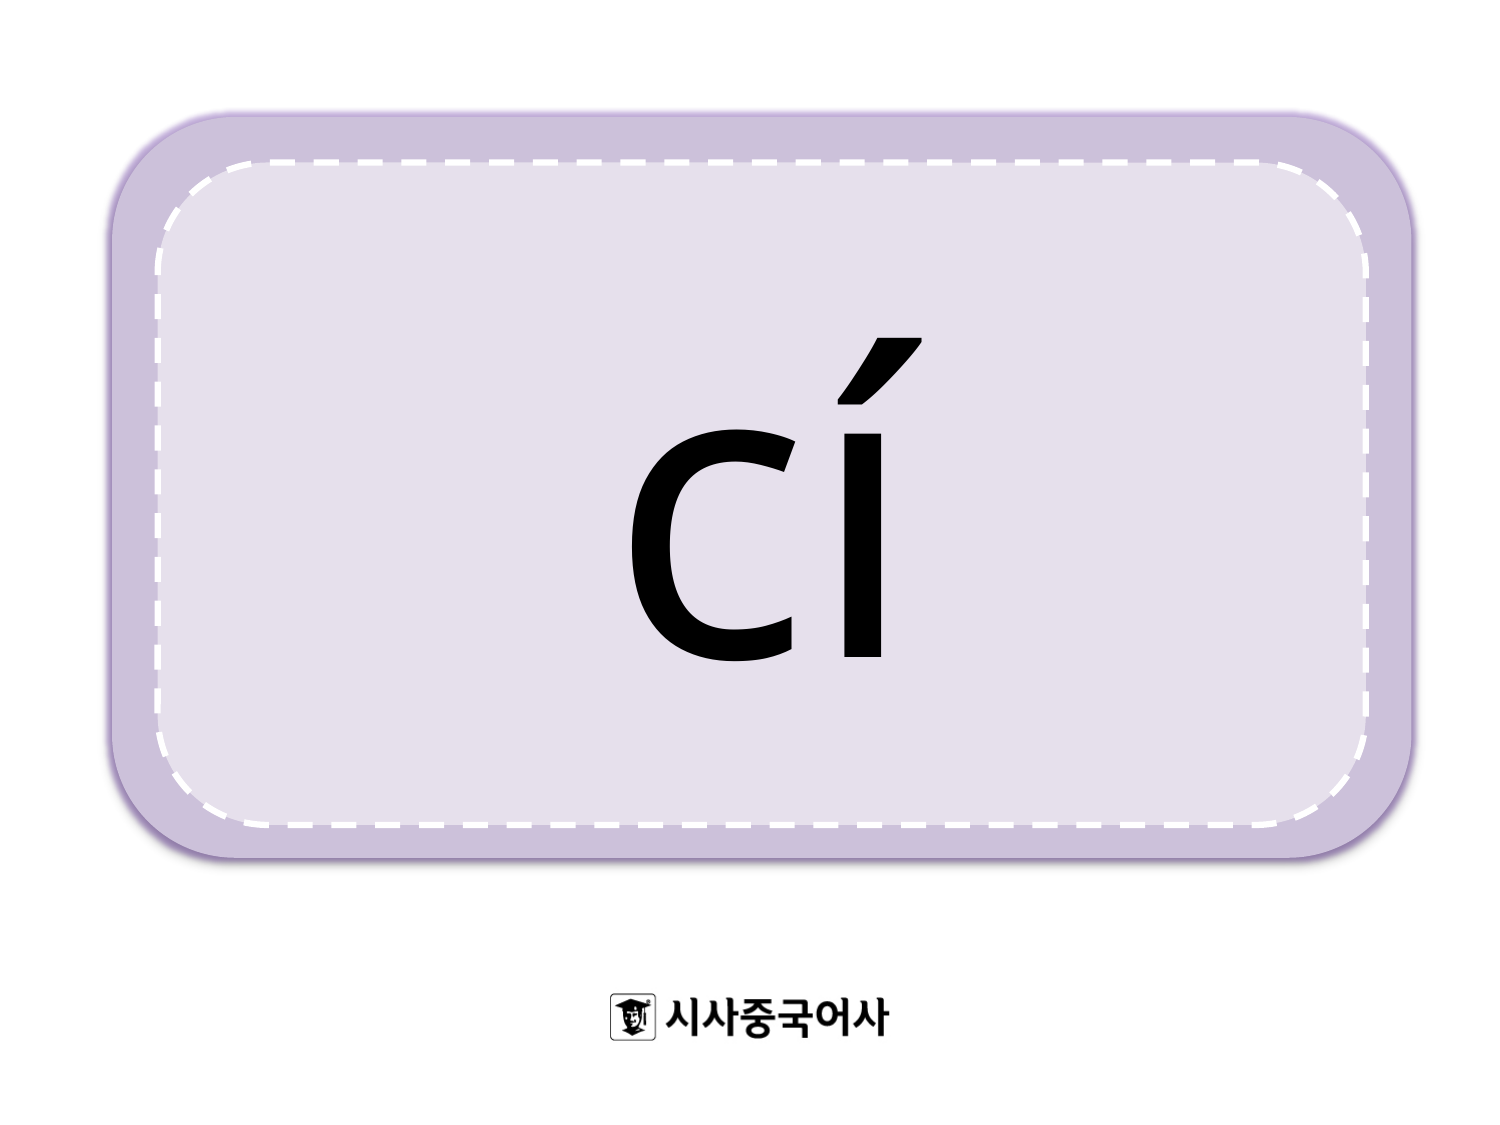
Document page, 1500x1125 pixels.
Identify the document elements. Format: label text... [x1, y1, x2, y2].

text_box cí [159, 159, 1368, 823]
picture [602, 987, 898, 1047]
